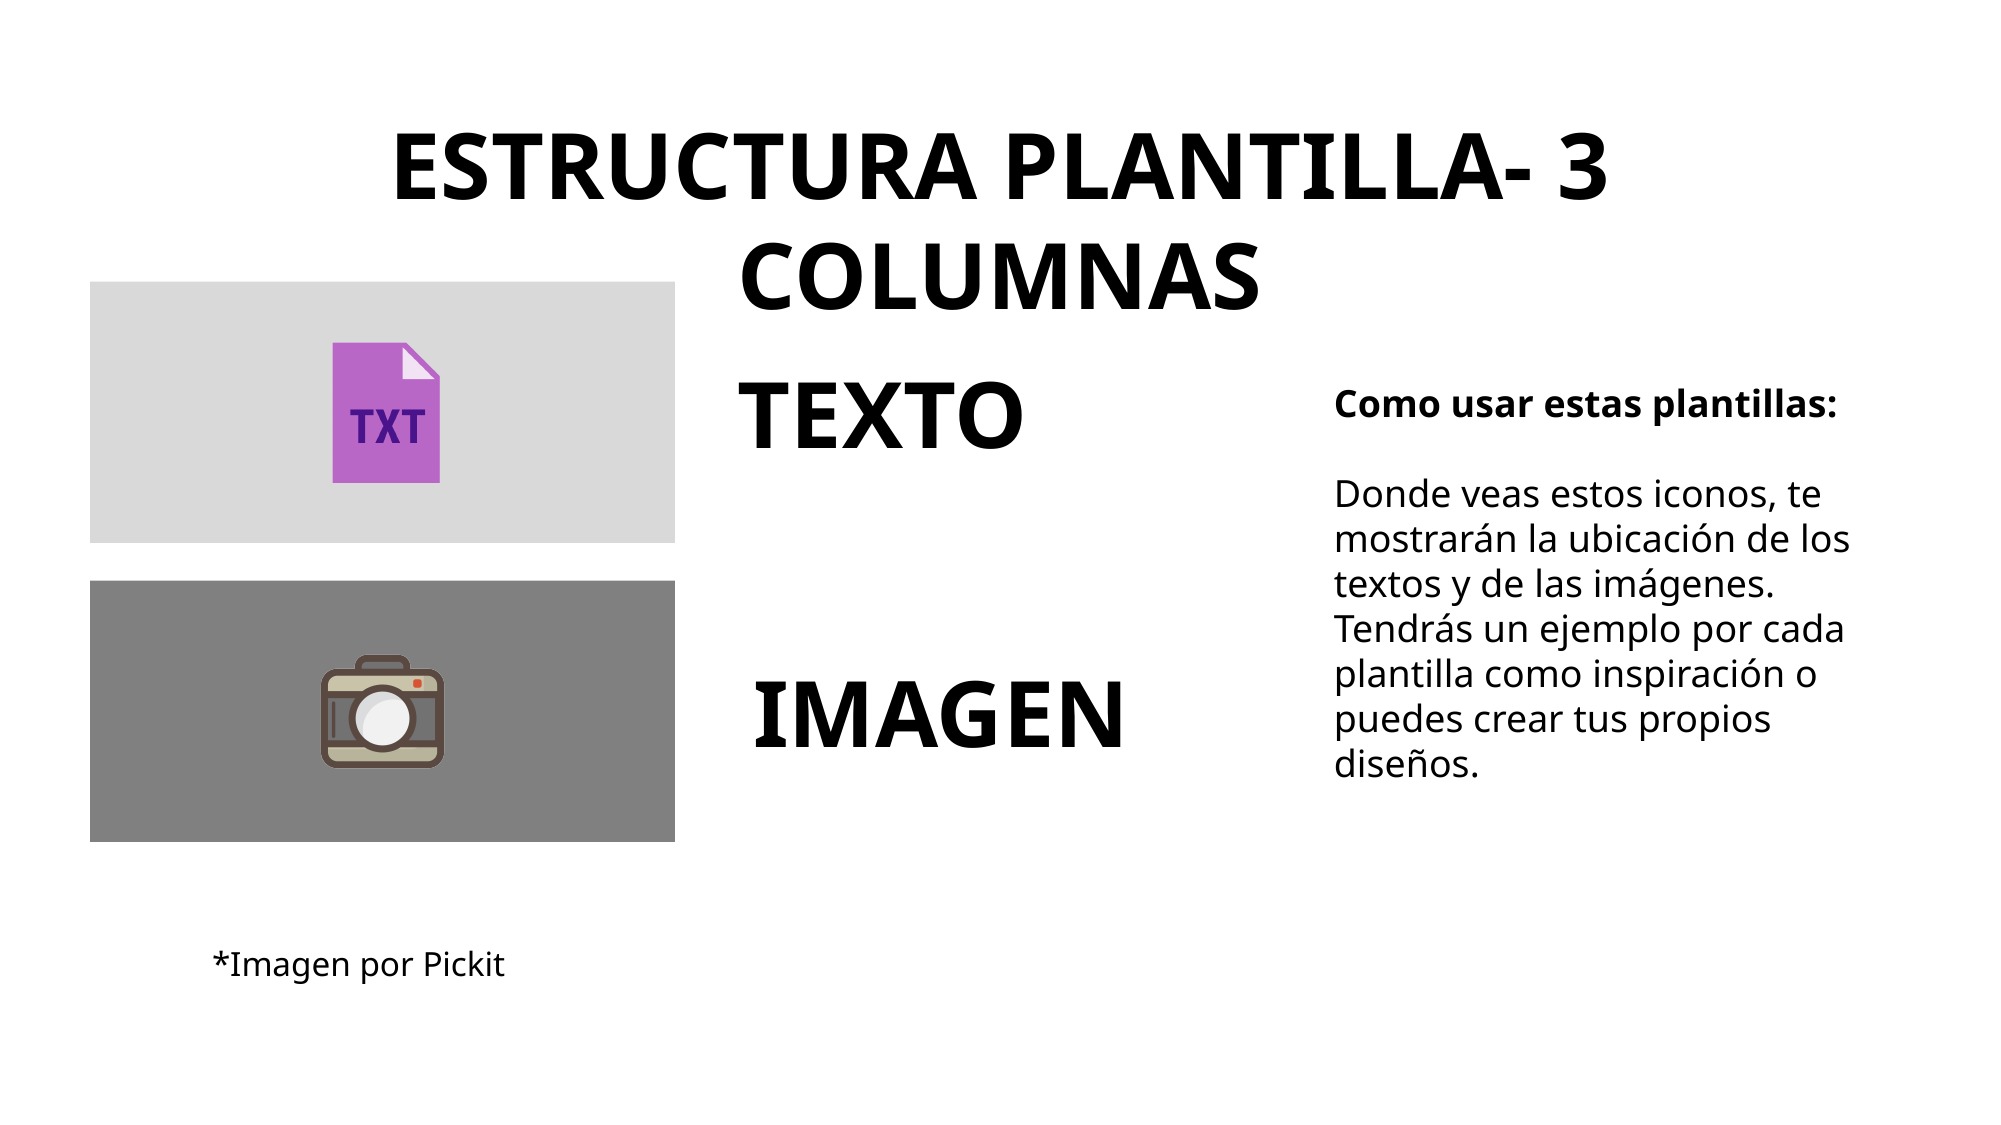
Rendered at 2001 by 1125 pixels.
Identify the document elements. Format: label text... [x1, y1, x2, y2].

text_box [89, 281, 676, 544]
text_box IMAGEN [738, 648, 1197, 773]
picture [302, 332, 463, 493]
picture [278, 607, 487, 816]
text_box *Imagen por Pickit [197, 935, 626, 991]
text_box TEXTO [723, 349, 1182, 474]
text_box ESTRUCTURA PLANTILLA- 3 COLUMNAS [129, 100, 1871, 336]
text_box Como usar estas plantillas: Donde veas estos iconos, te mostrarán la ubicación de los textos y de las imágenes. Tendrás un ejemplo por cada plantilla como inspiración o puedes crear tus propios diseños. [1319, 373, 1923, 793]
text_box [89, 580, 676, 843]
